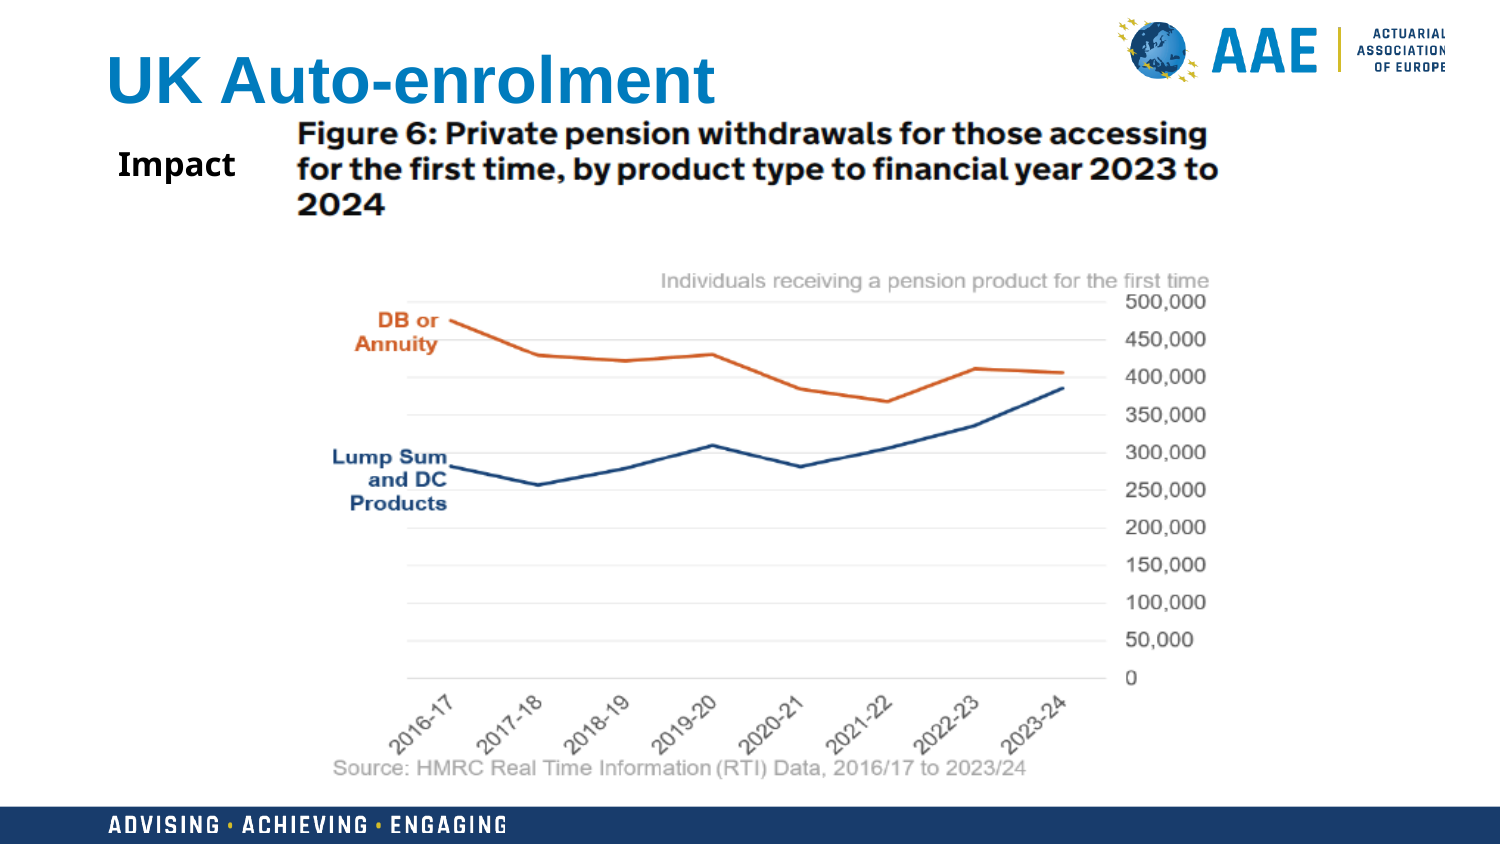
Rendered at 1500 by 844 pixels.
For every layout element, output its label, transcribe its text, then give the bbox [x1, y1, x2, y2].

text_box UK Auto-enrolment [106, 36, 1392, 117]
text_box Impact [106, 137, 280, 189]
picture [285, 118, 1240, 782]
